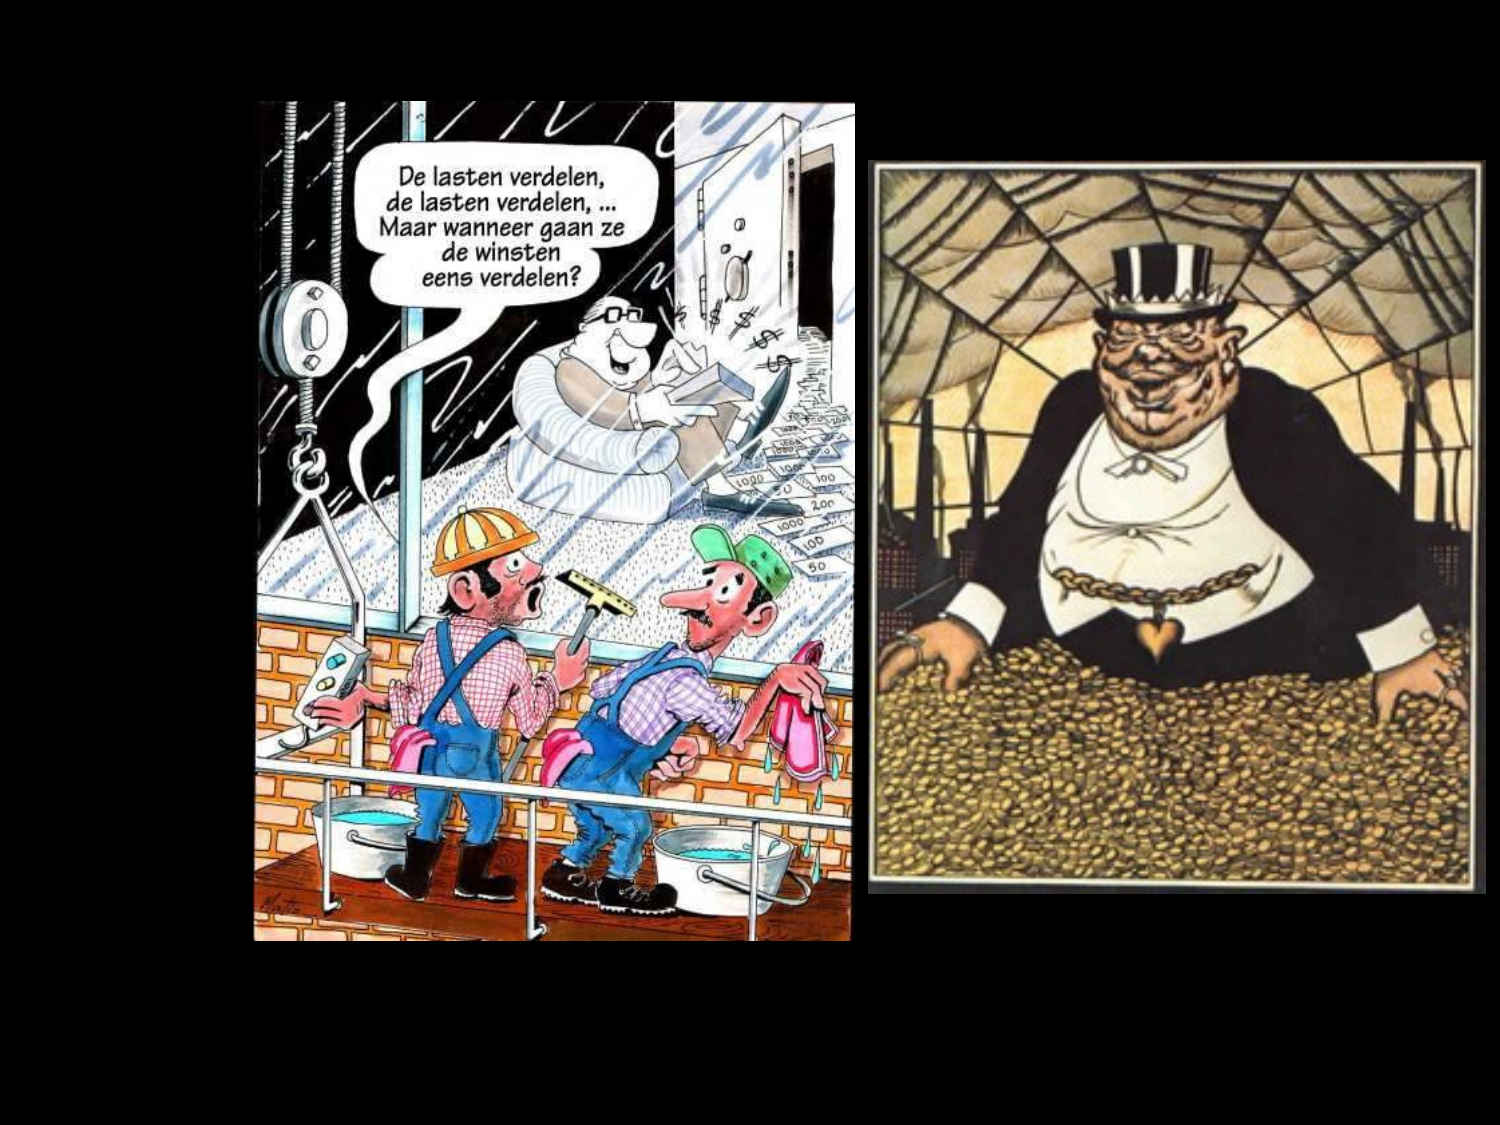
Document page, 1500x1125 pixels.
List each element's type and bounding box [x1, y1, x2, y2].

list [253, 101, 855, 941]
list [868, 160, 1486, 894]
